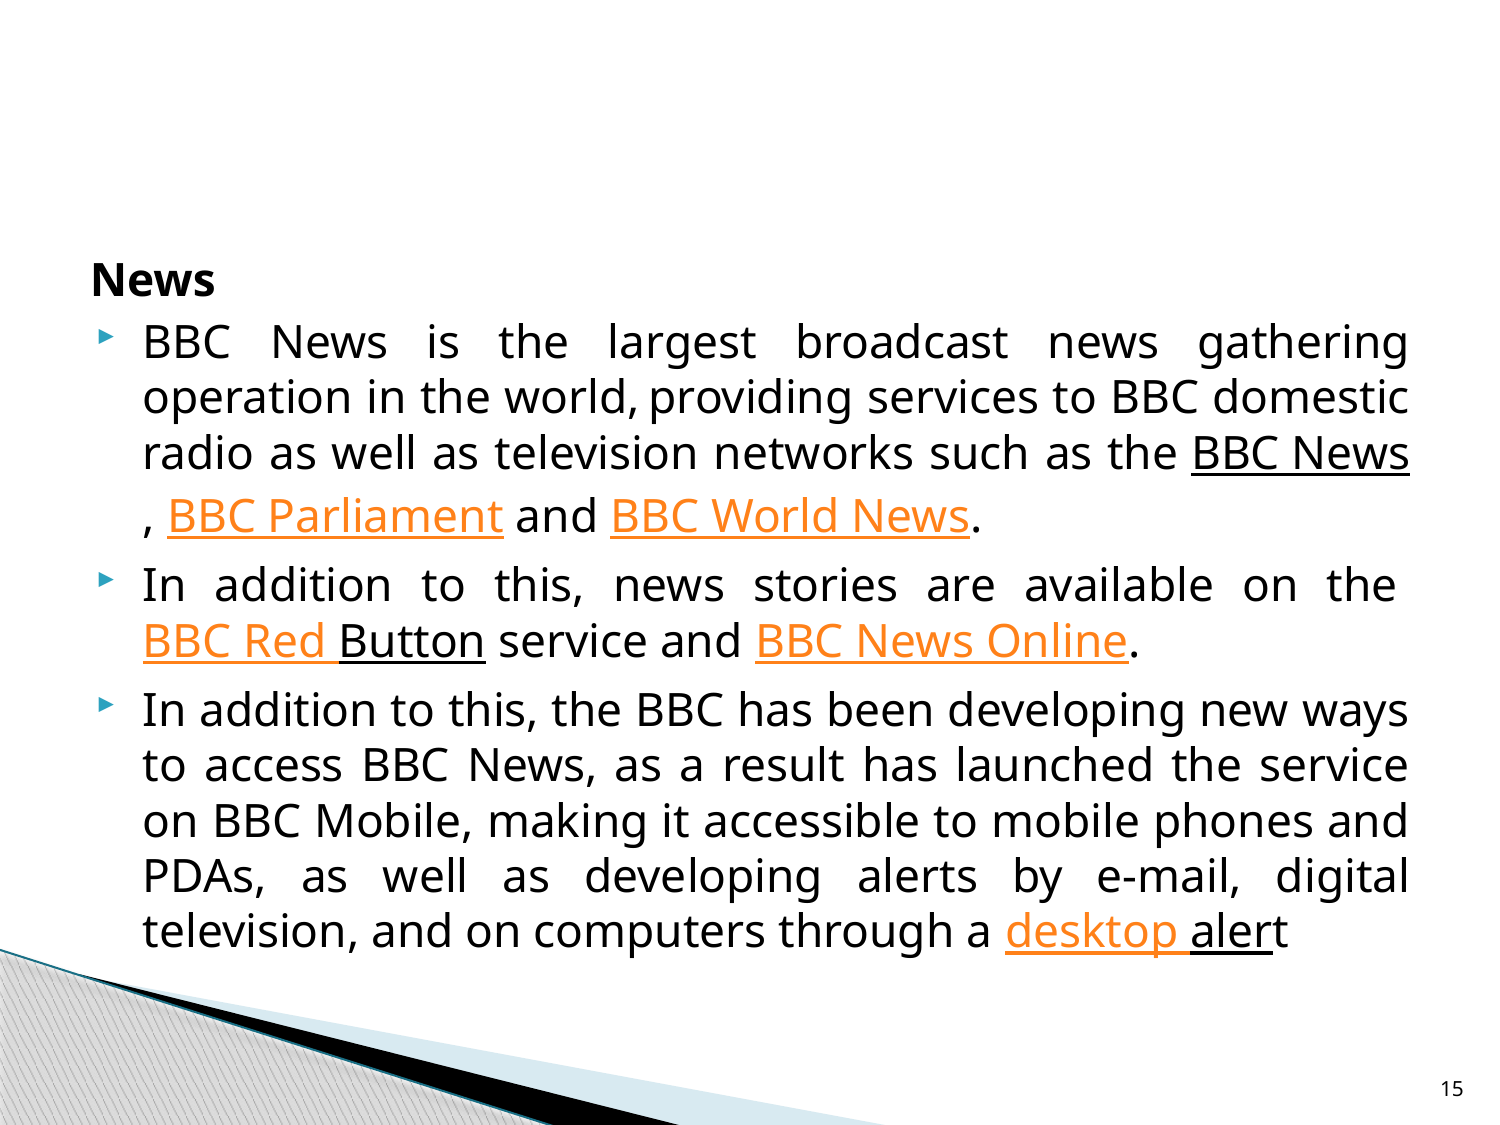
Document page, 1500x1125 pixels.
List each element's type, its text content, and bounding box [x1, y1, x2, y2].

slide_number 15 [1418, 1051, 1479, 1112]
list News BBC News is the largest broadcast news gathering operation in the world, providing services to BBC domestic radio as well as television networks such as the BBC News, BBC Parliament and BBC World News. In addition to this, news stories are available on the BBC Red Button service and BBC News Online. In addition to this, the BBC has been developing new ways to access BBC News, as a result has launched the service on BBC Mobile, making it accessible to mobile phones and PDAs, as well as developing alerts by e-mail, digital television, and on computers through a desktop alert [75, 243, 1425, 986]
